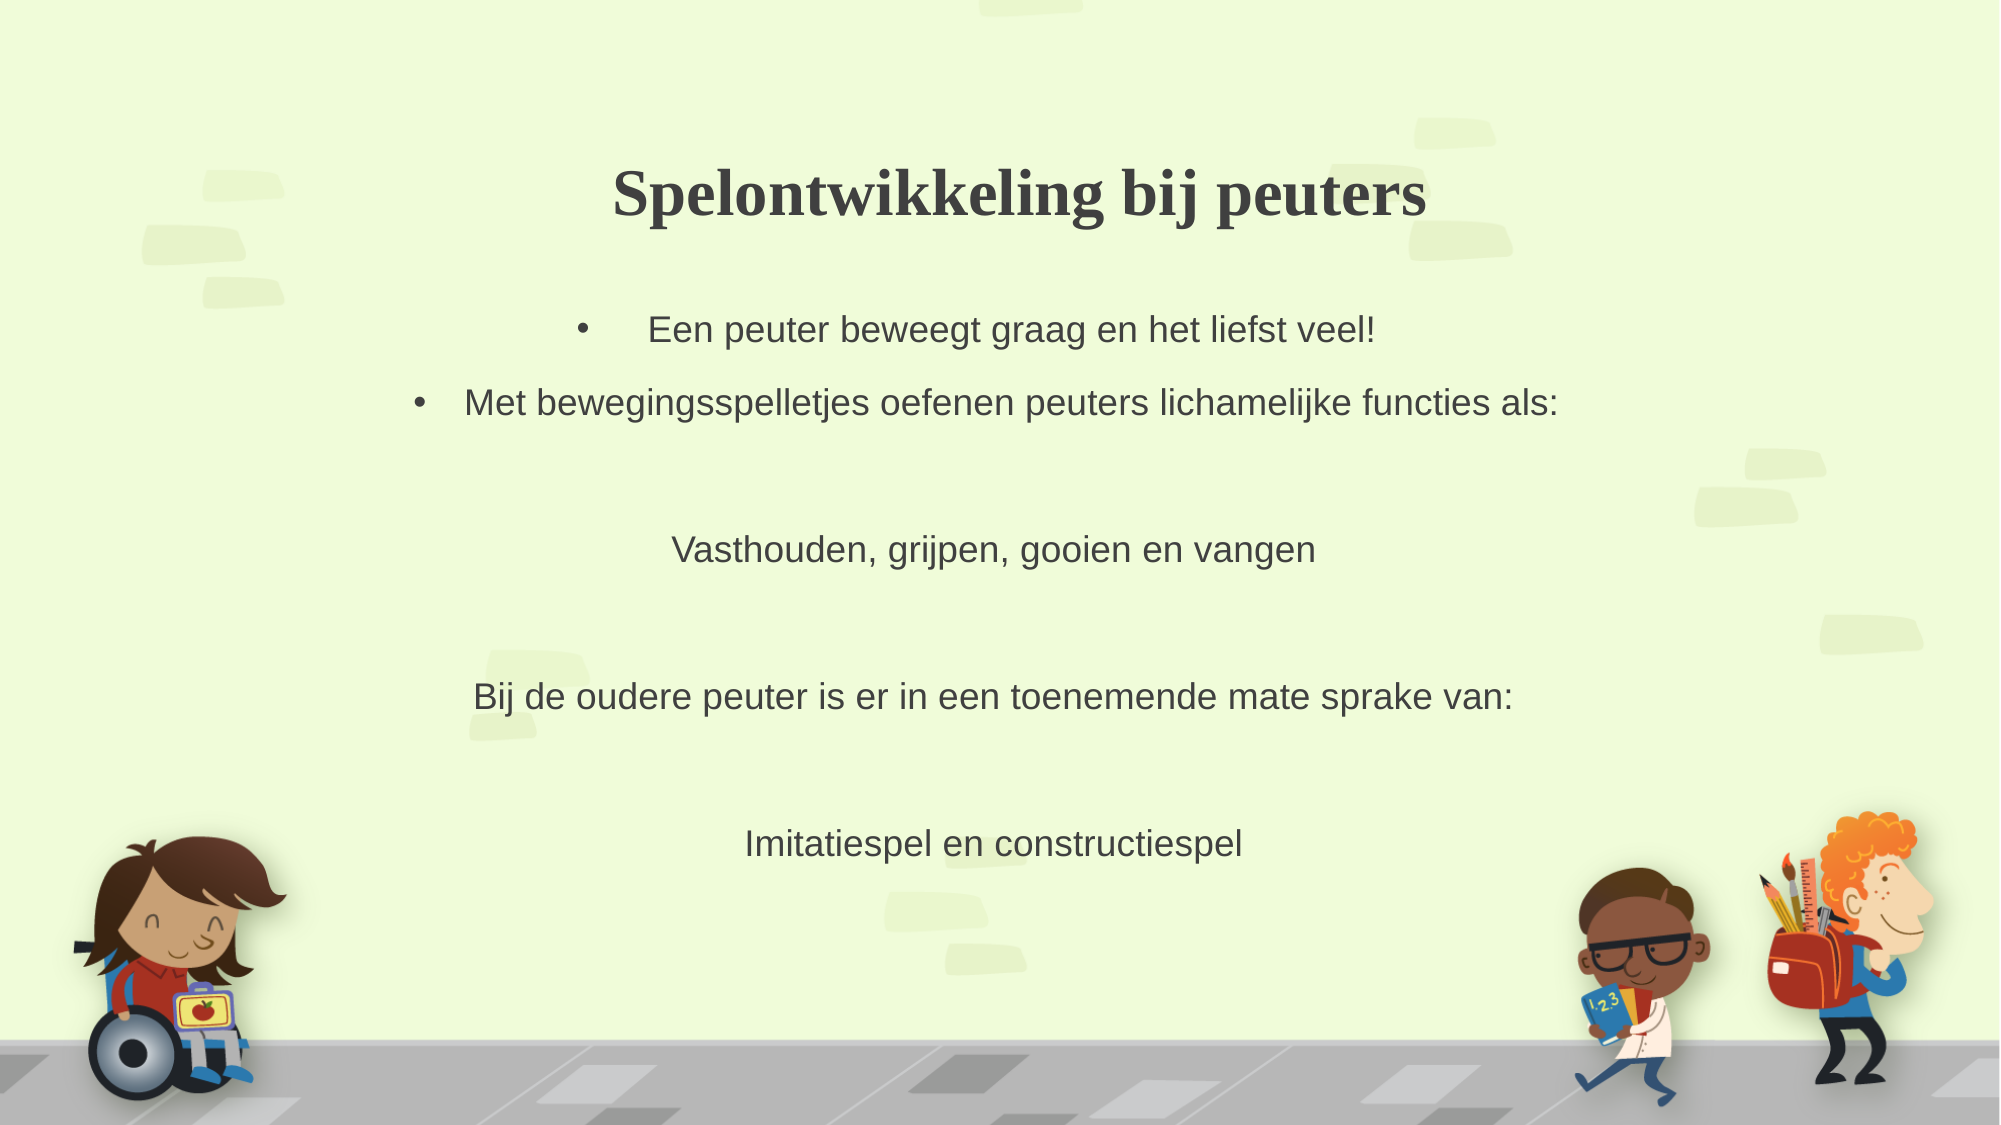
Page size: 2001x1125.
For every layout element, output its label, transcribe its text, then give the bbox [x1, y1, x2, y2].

title Spelontwikkeling bij peuters [291, 59, 1750, 238]
picture [0, 0, 2000, 1125]
list Een peuter beweegt graag en het liefst veel! Met bewegingsspelletjes oefenen peuters lichamelijke functies als: Vasthouden, grijpen, gooien en vangen Bij de oudere peuter is er in een toenemende mate sprake van: Imitatiespel en constructiespel [314, 302, 1674, 873]
